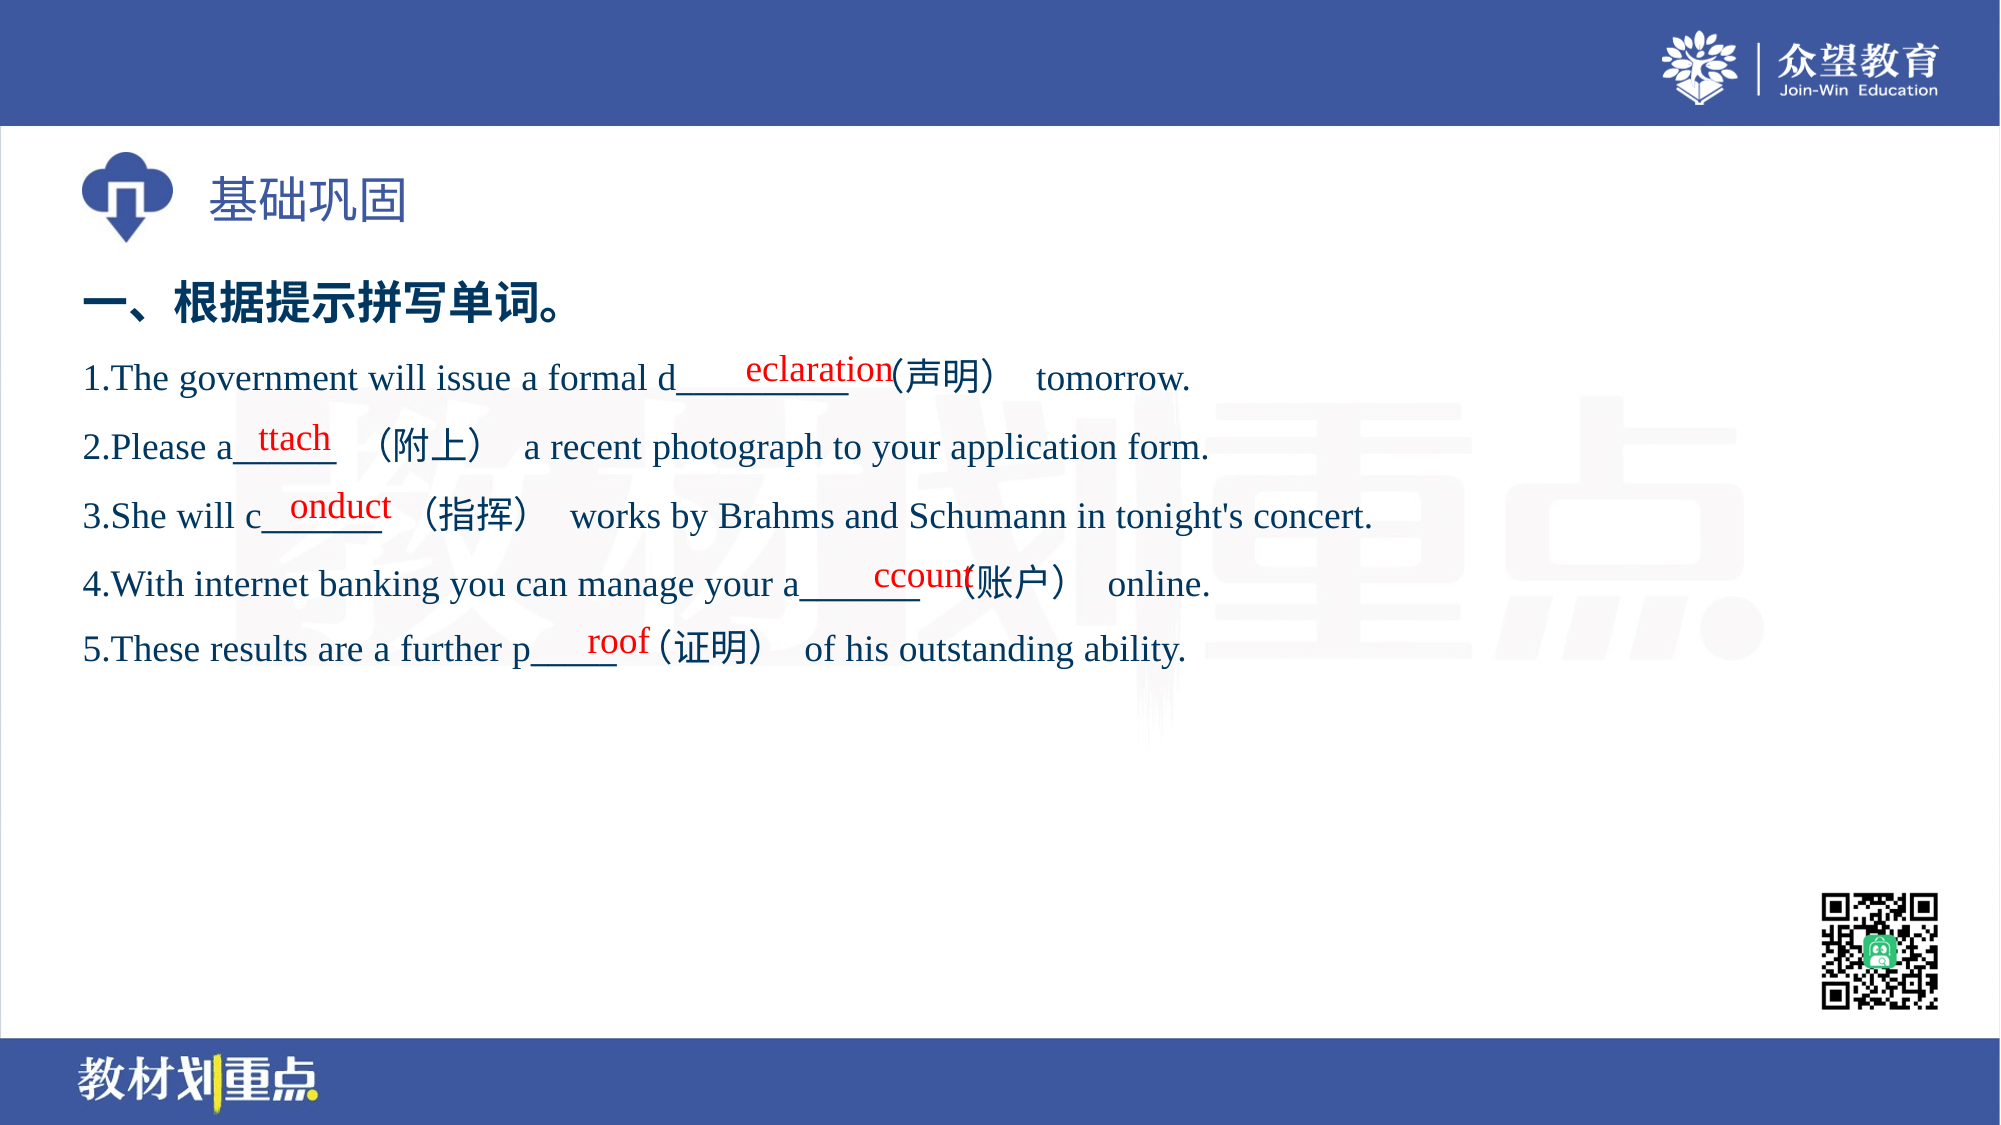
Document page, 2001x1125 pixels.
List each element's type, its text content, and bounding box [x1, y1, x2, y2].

text_box eclaration [732, 324, 908, 383]
text_box ttach [244, 393, 346, 452]
text_box ccount [859, 530, 988, 589]
text_box 一、根据提示拼写单词。 [82, 247, 1817, 329]
text_box roof [574, 595, 664, 655]
text_box 1.The government will issue a formal d__________ （声明） tomorrow. 2.Please a______ （附上） a recent photograph to your application form. 3.She will c_______ （指挥） works by Brahms and Schumann in tonight's concert. 4.With internet banking you can manage your a_______ （账户） online. 5.These results are a further p_____ （证明） of his outstanding ability. [82, 329, 1817, 663]
text_box onduct [276, 461, 406, 520]
picture [0, 0, 2000, 1125]
